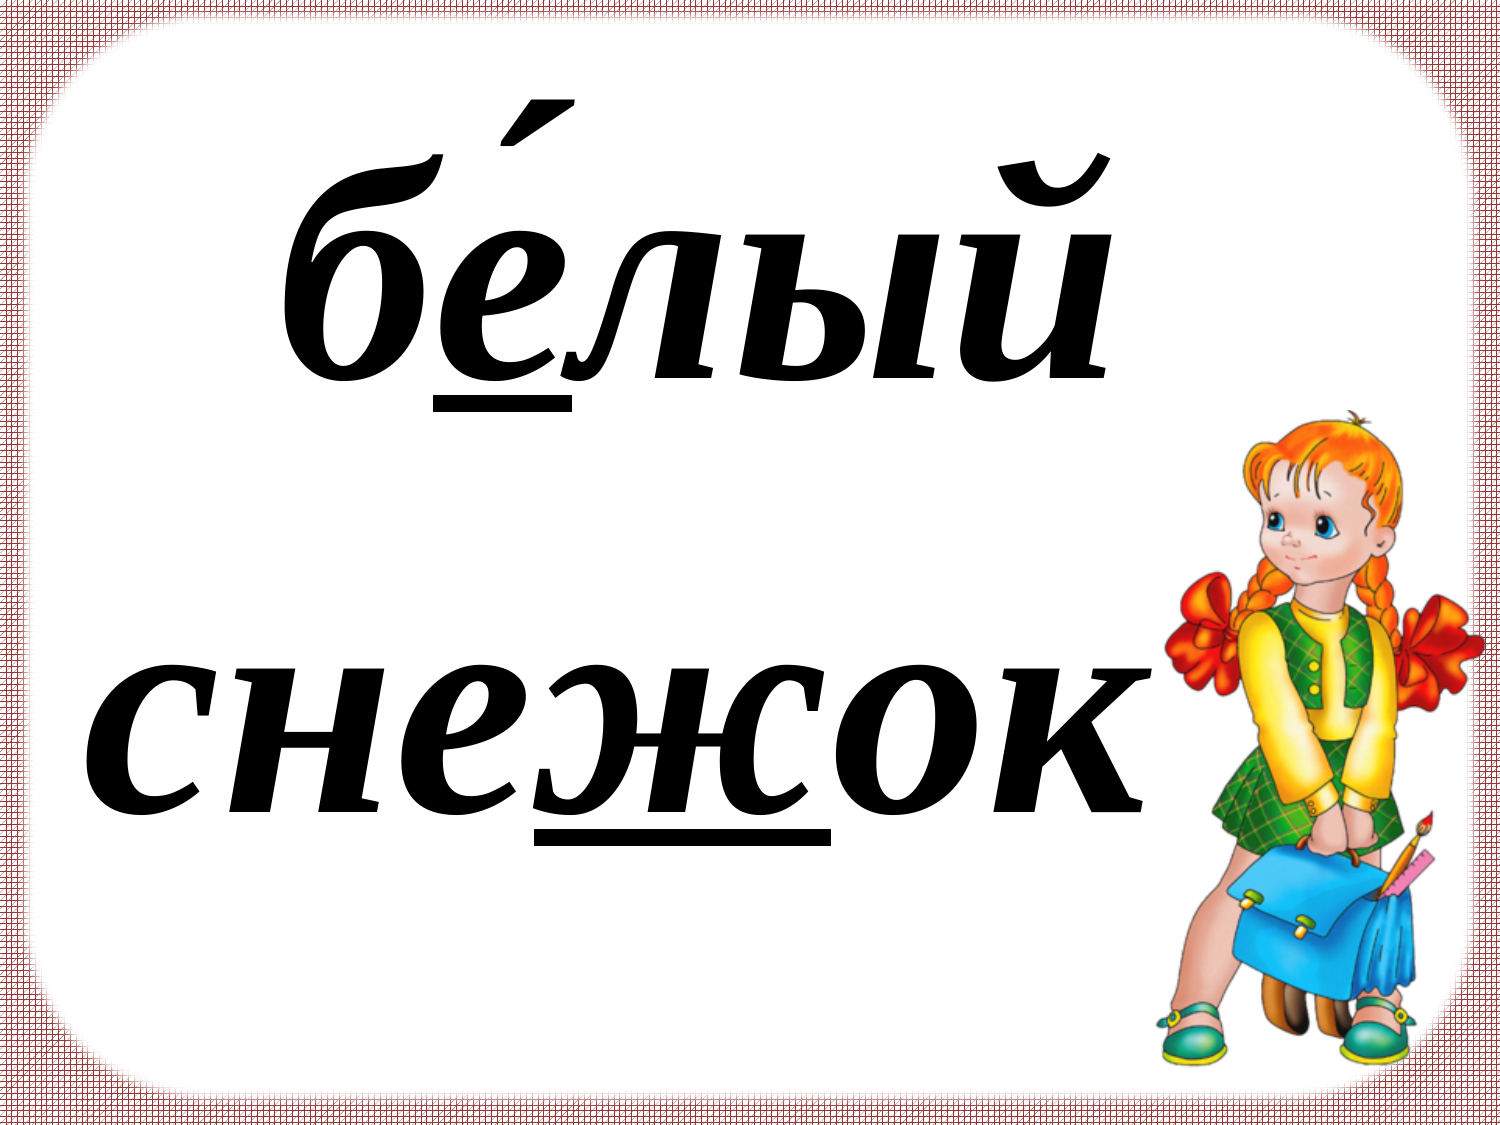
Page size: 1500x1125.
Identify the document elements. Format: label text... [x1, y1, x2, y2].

text_box снежок [68, 492, 1134, 882]
picture [1139, 409, 1500, 1083]
text_box бе́лый [262, 58, 1138, 449]
